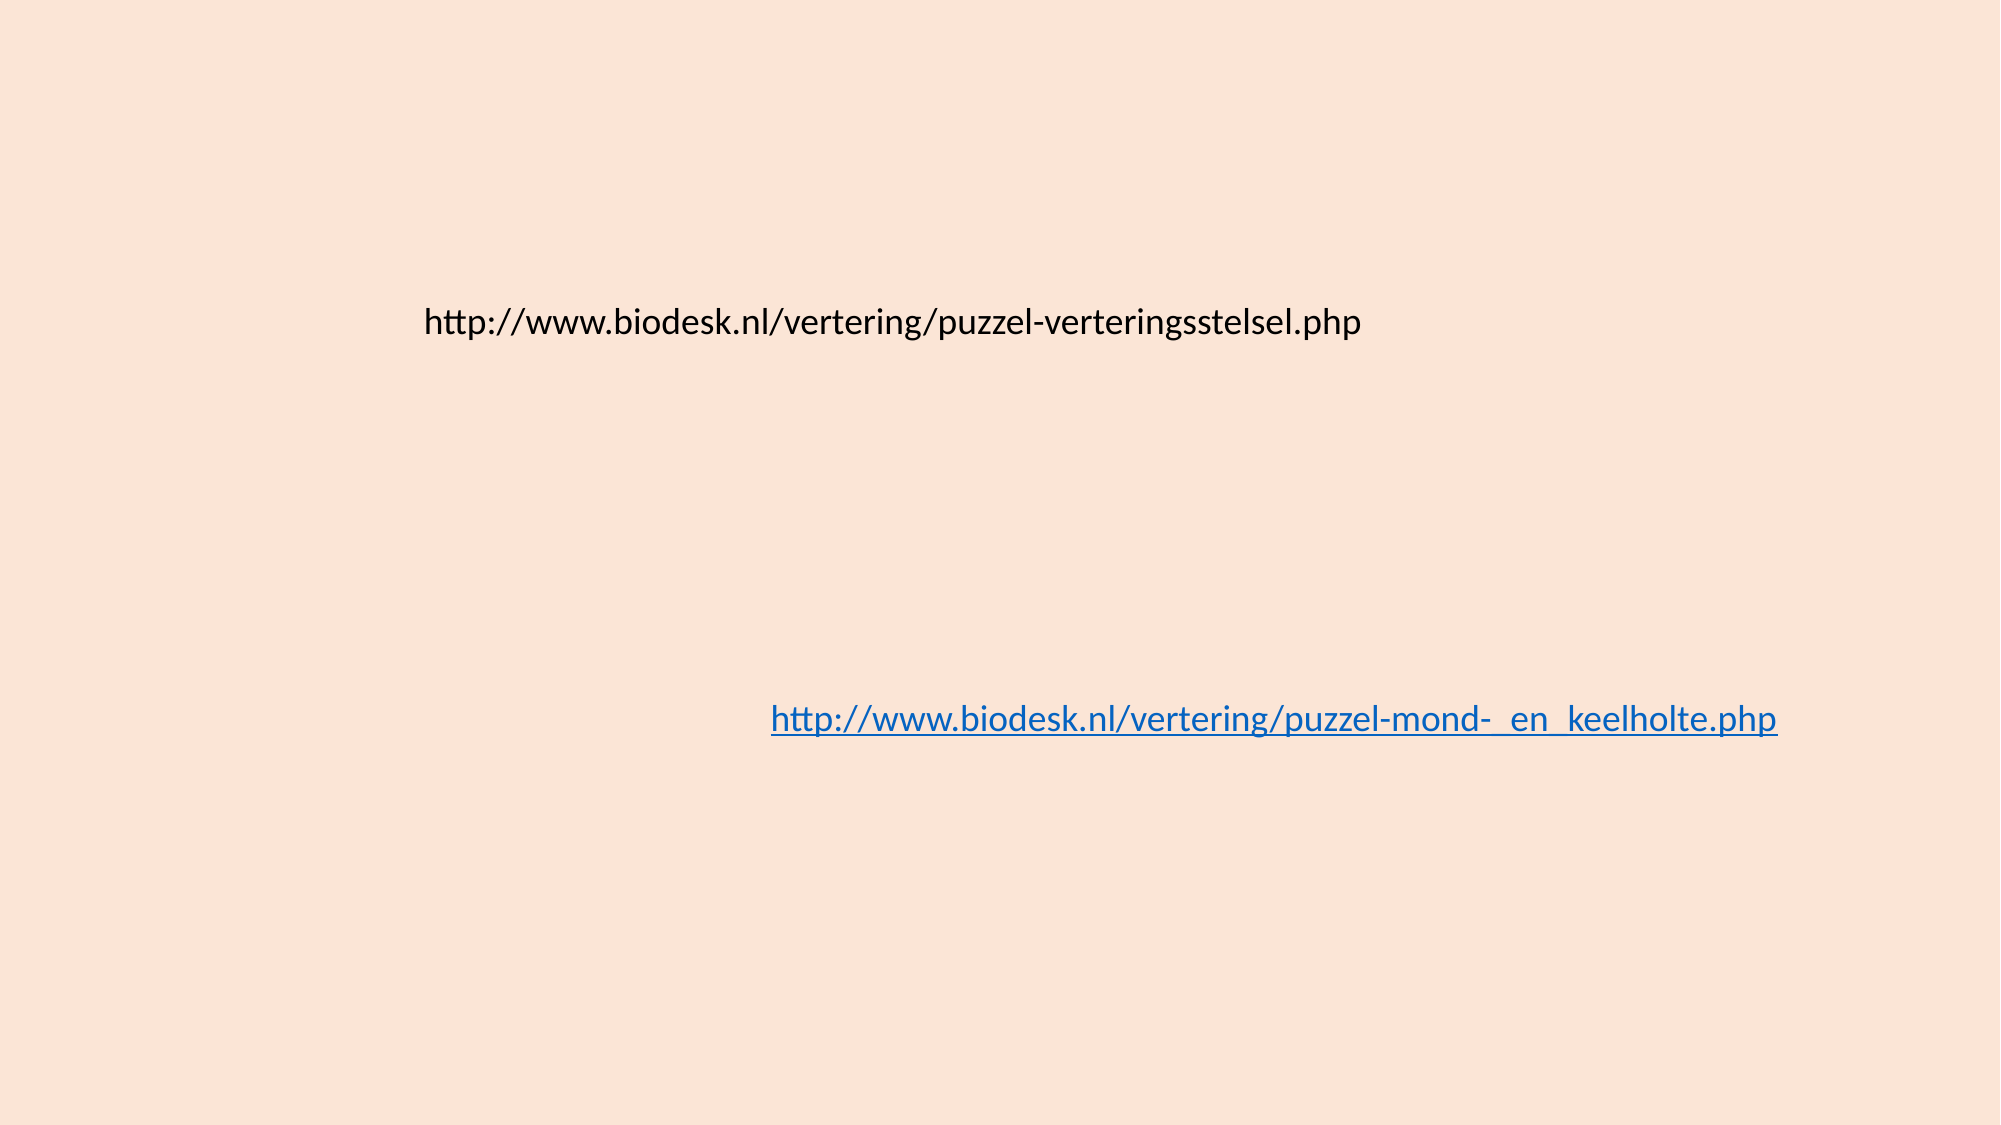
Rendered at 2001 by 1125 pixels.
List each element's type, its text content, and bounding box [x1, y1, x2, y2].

text_box http://www.biodesk.nl/vertering/puzzel-verteringsstelsel.php [409, 289, 2000, 350]
text_box http://www.biodesk.nl/vertering/puzzel-mond-_en_keelholte.php [755, 686, 1794, 747]
